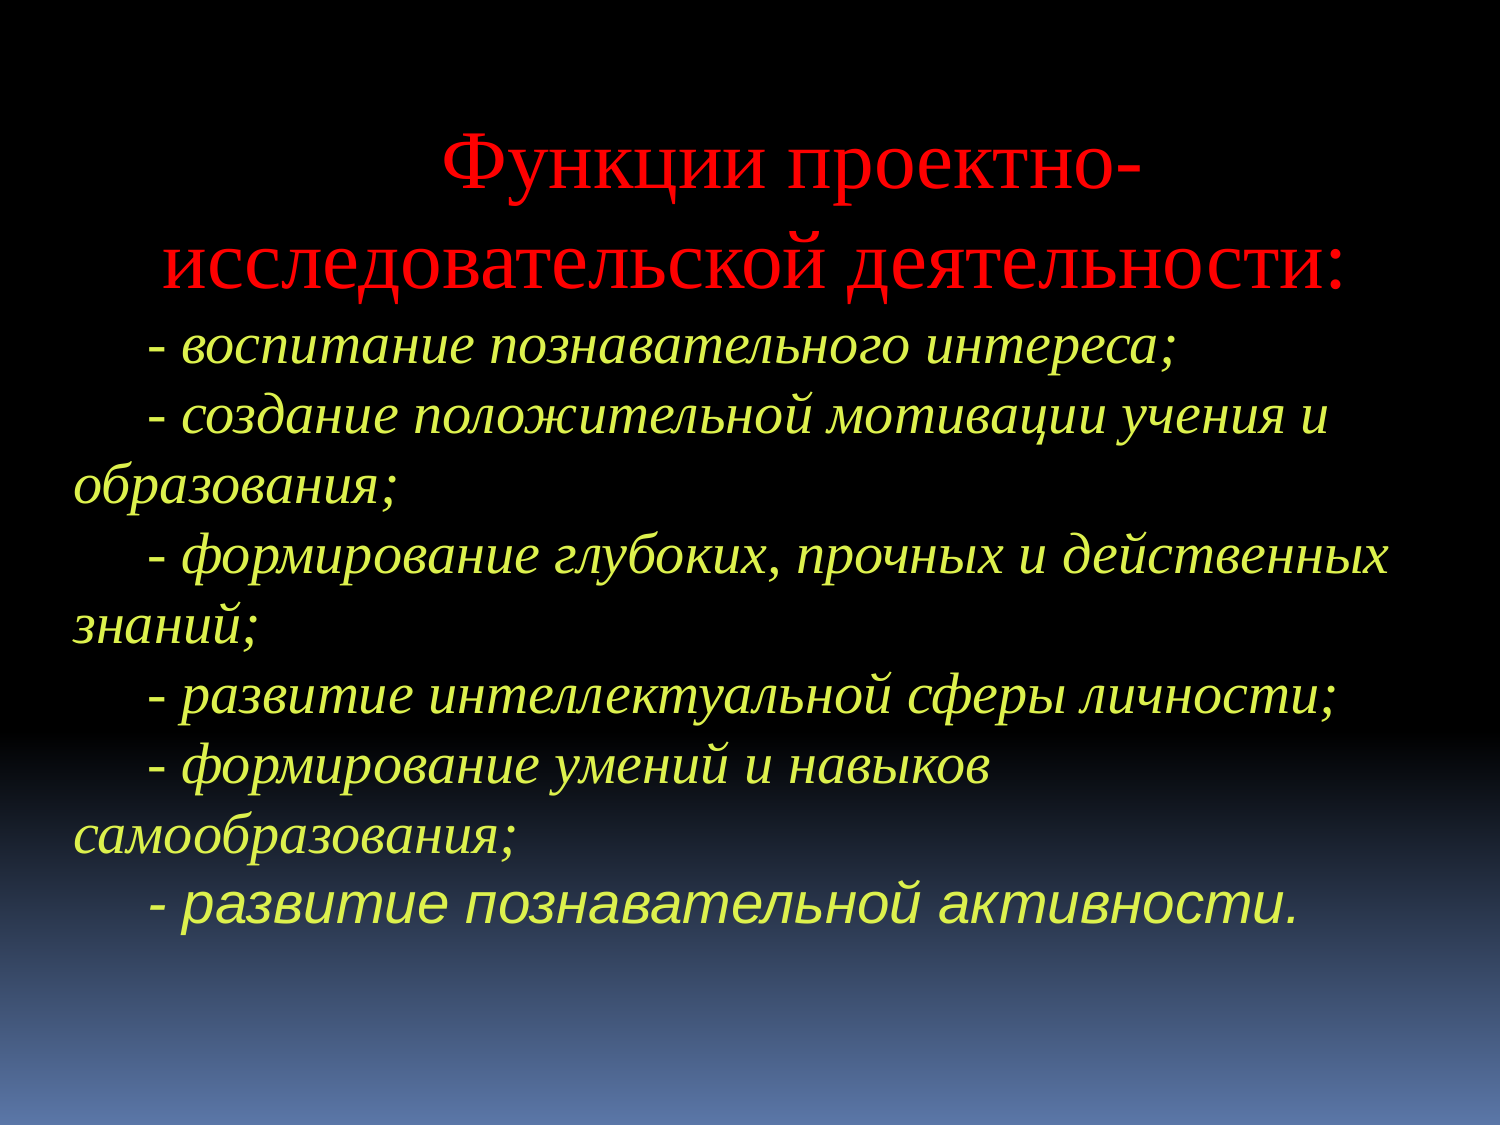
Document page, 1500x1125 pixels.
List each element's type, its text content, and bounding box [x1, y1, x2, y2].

text_box Функции проектно-исследовательской деятельности: - воспитание познавательного интереса; - создание положительной мотивации учения и образования; - формирование глубоких, прочных и действенных знаний; - развитие интеллектуальной сферы личности; - формирование умений и навыков самообразования; - развитие познавательной активности. [58, 97, 1453, 943]
